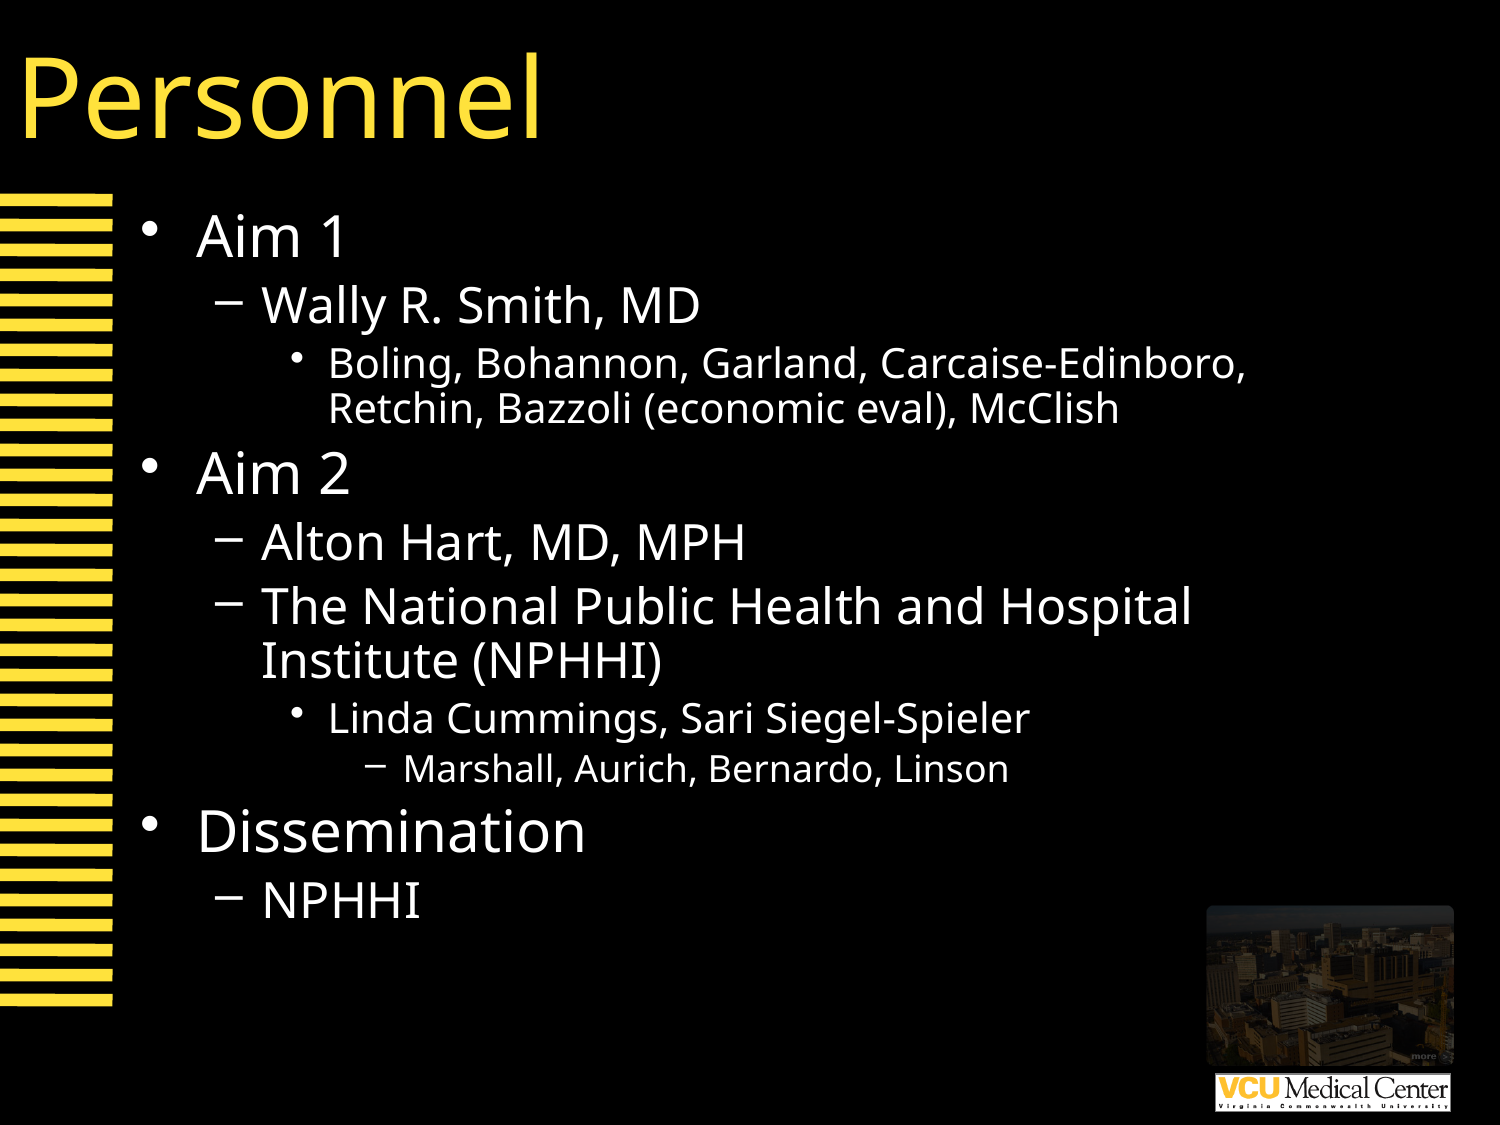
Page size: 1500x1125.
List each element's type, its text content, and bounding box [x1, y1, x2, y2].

list Aim 1 Wally R. Smith, MD Boling, Bohannon, Garland, Carcaise-Edinboro, Retchin, Bazzoli (economic eval), McClish Aim 2 Alton Hart, MD, MPH The National Public Health and Hospital Institute (NPHHI) Linda Cummings, Sari Siegel-Spieler Marshall, Aurich, Bernardo, Linson Dissemination NPHHI [124, 199, 1401, 1001]
title Personnel [0, 0, 1276, 188]
picture [1216, 1075, 1450, 1111]
picture [1199, 900, 1461, 1072]
